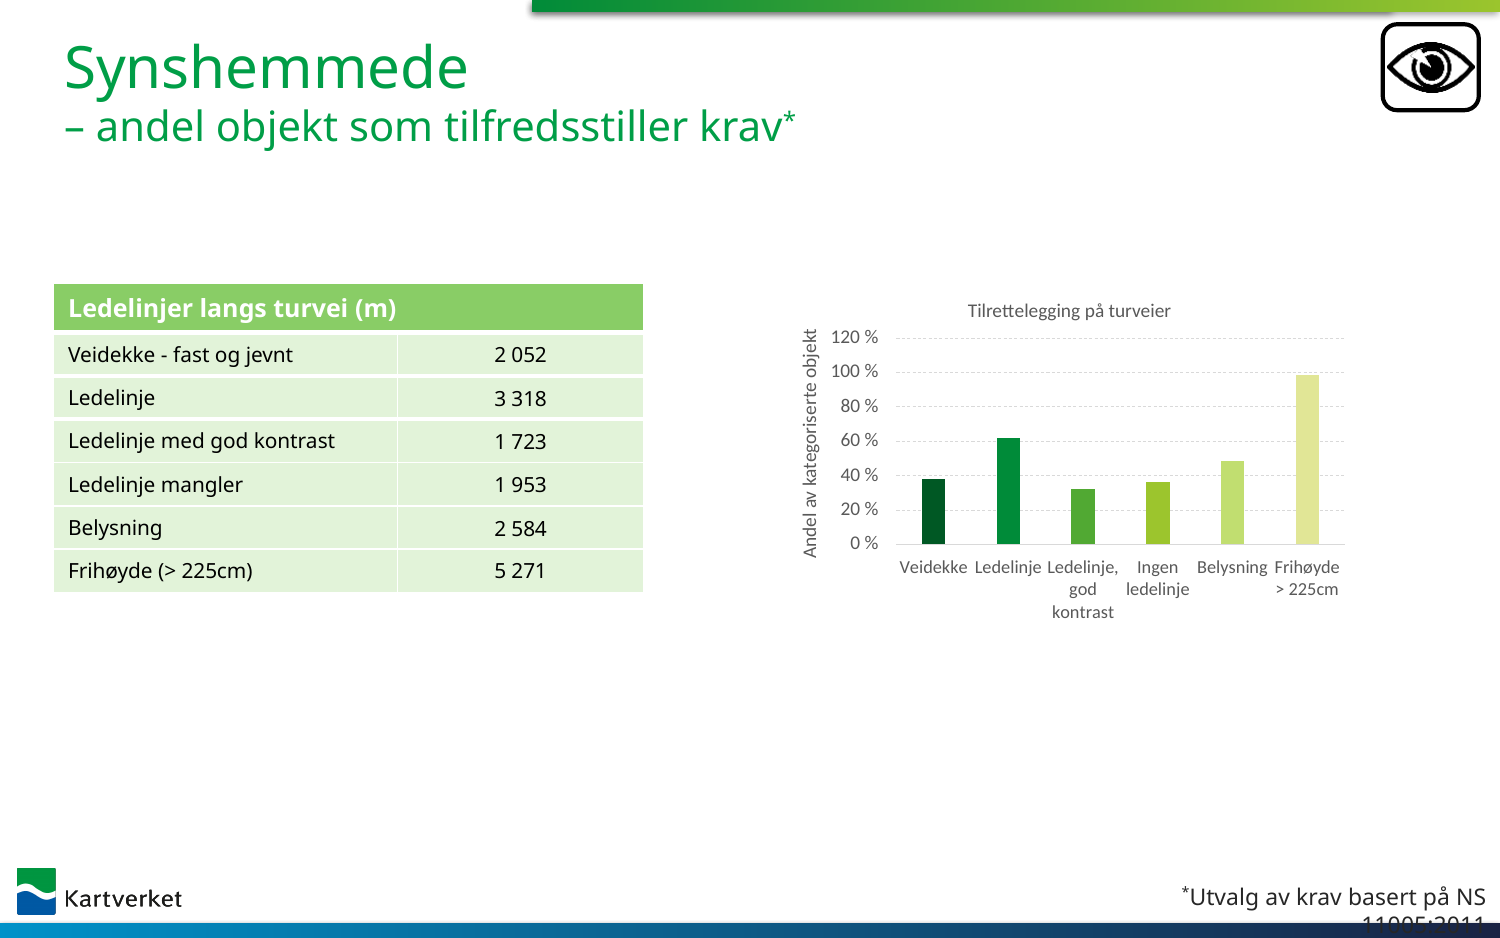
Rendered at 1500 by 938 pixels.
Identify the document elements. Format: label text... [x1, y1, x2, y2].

table_cell 3 318 [398, 378, 643, 417]
table_cell Veidekke - fast og jevnt [54, 335, 397, 374]
text_box Synshemmede – andel objekt som tilfredsstiller krav* [49, 24, 1431, 158]
table_cell Belysning [54, 507, 397, 548]
table_cell Ledelinje [54, 378, 397, 417]
table_cell 1 953 [398, 463, 643, 505]
table_header Ledelinjer langs turvei (m) [54, 284, 643, 330]
table_cell 2 052 [398, 335, 643, 374]
table_cell 1 723 [398, 421, 643, 462]
table_cell Ledelinje mangler [54, 463, 397, 505]
table_cell 5 271 [398, 550, 643, 592]
picture [791, 291, 1348, 630]
table_cell 2 584 [398, 507, 643, 548]
text_box *Utvalg av krav basert på NS 11005:2011 [1068, 873, 1500, 938]
table_cell Frihøyde (> 225cm) [54, 550, 397, 592]
table_cell Ledelinje med god kontrast [54, 421, 397, 462]
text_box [1382, 24, 1480, 111]
